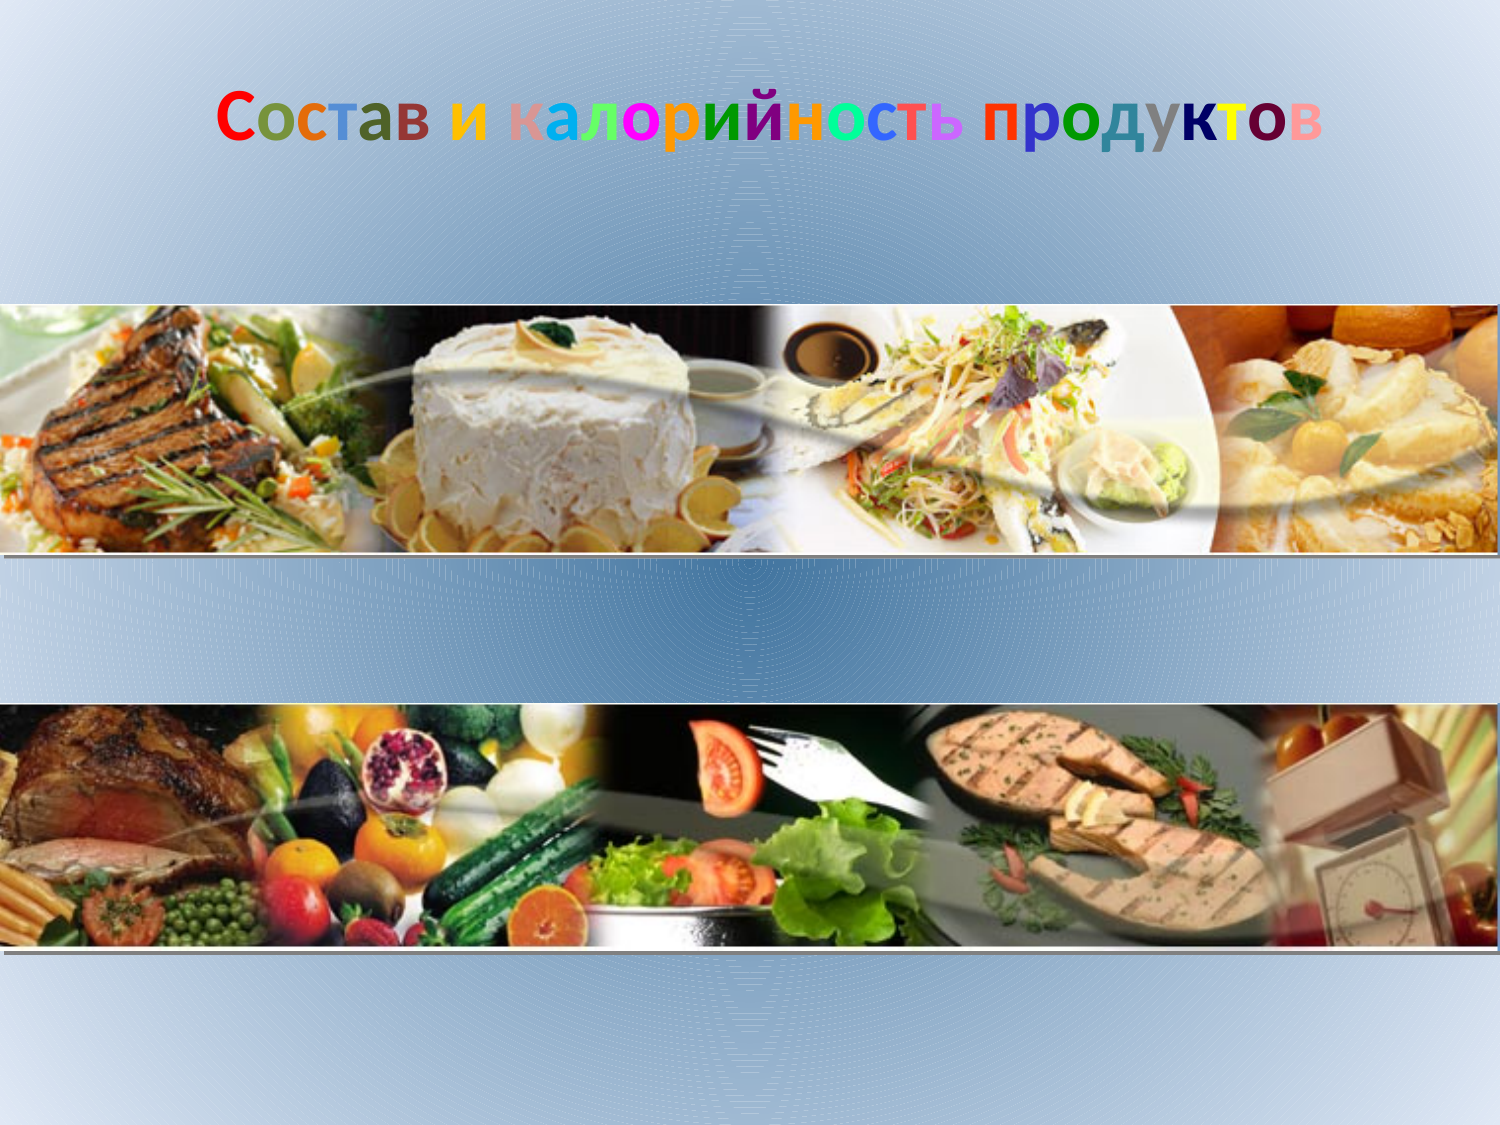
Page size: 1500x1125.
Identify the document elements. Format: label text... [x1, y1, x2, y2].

picture [0, 304, 1500, 555]
picture [0, 702, 1500, 951]
text_box Состав и калорийность продуктов [203, 58, 1355, 164]
